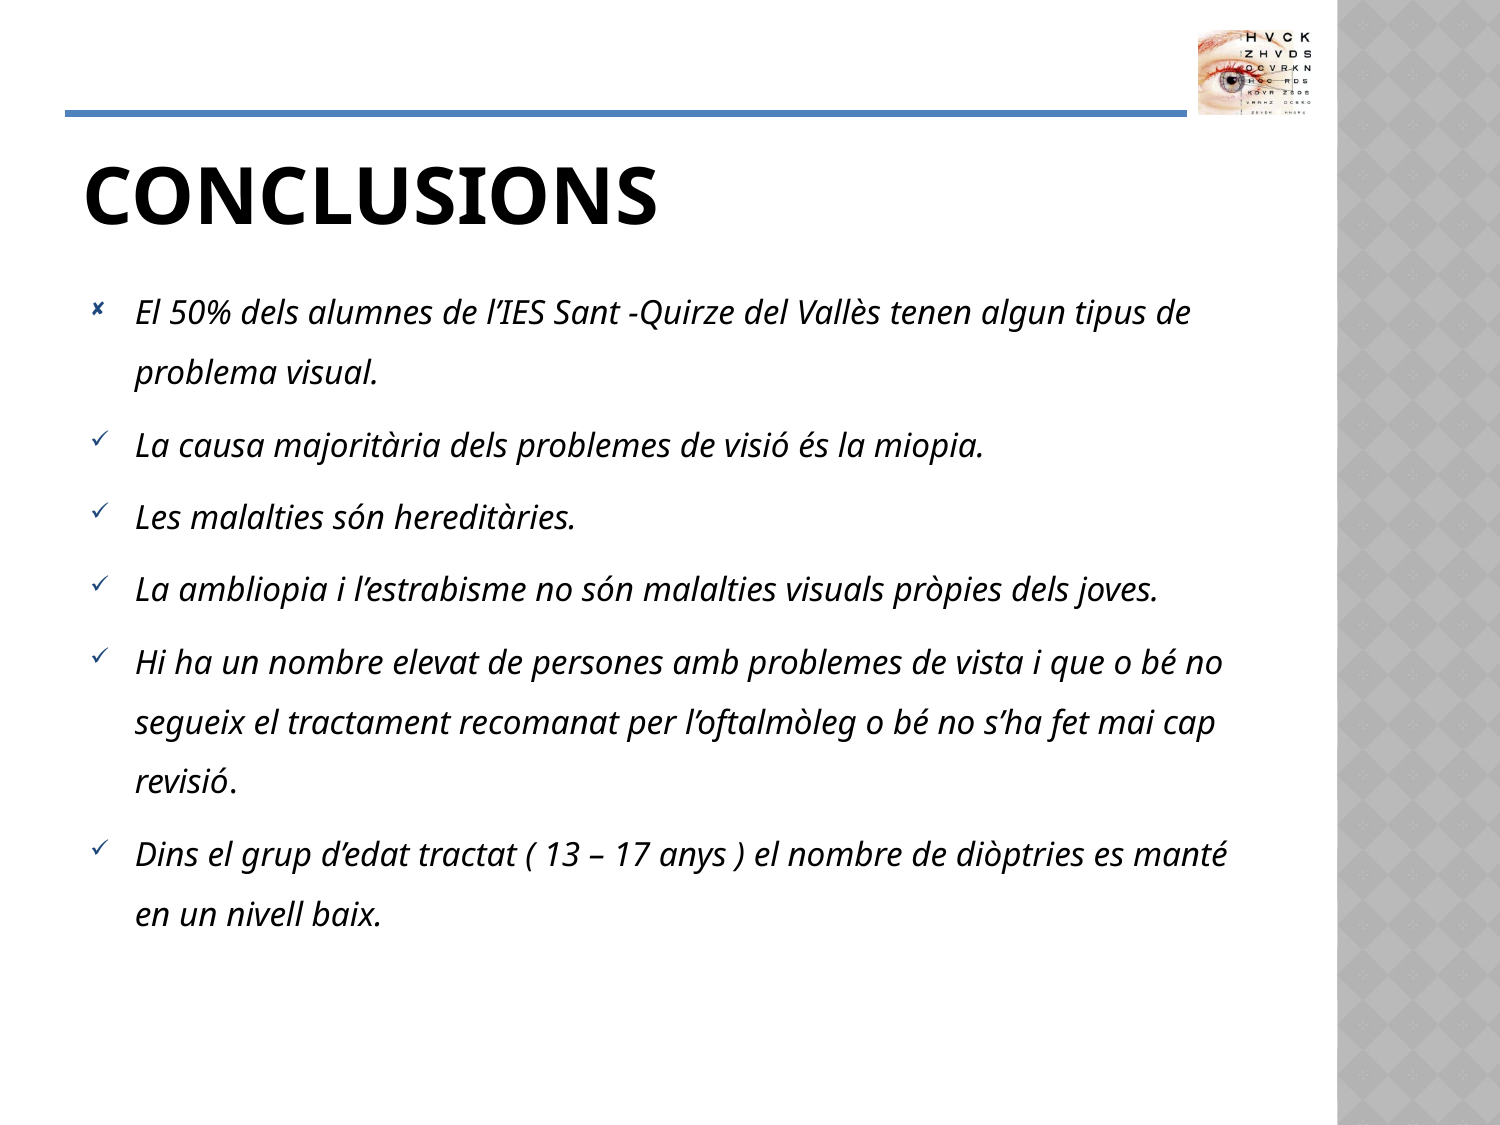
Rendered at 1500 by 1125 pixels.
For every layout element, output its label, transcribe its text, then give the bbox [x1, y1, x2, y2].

title Conclusions [75, 52, 1263, 241]
picture [1198, 30, 1311, 116]
list El 50% dels alumnes de l’IES Sant -Quirze del Vallès tenen algun tipus de problema visual. La causa majoritària dels problemes de visió és la miopia. Les malalties són hereditàries. La ambliopia i l’estrabisme no són malalties visuals pròpies dels joves. Hi ha un nombre elevat de persones amb problemes de vista i que o bé no segueix el tractament recomanat per l’oftalmòleg o bé no s’ha fet mai cap revisió. Dins el grup d’edat tractat ( 13 – 17 anys ) el nombre de diòptries es manté en un nivell baix. [74, 263, 1263, 1060]
